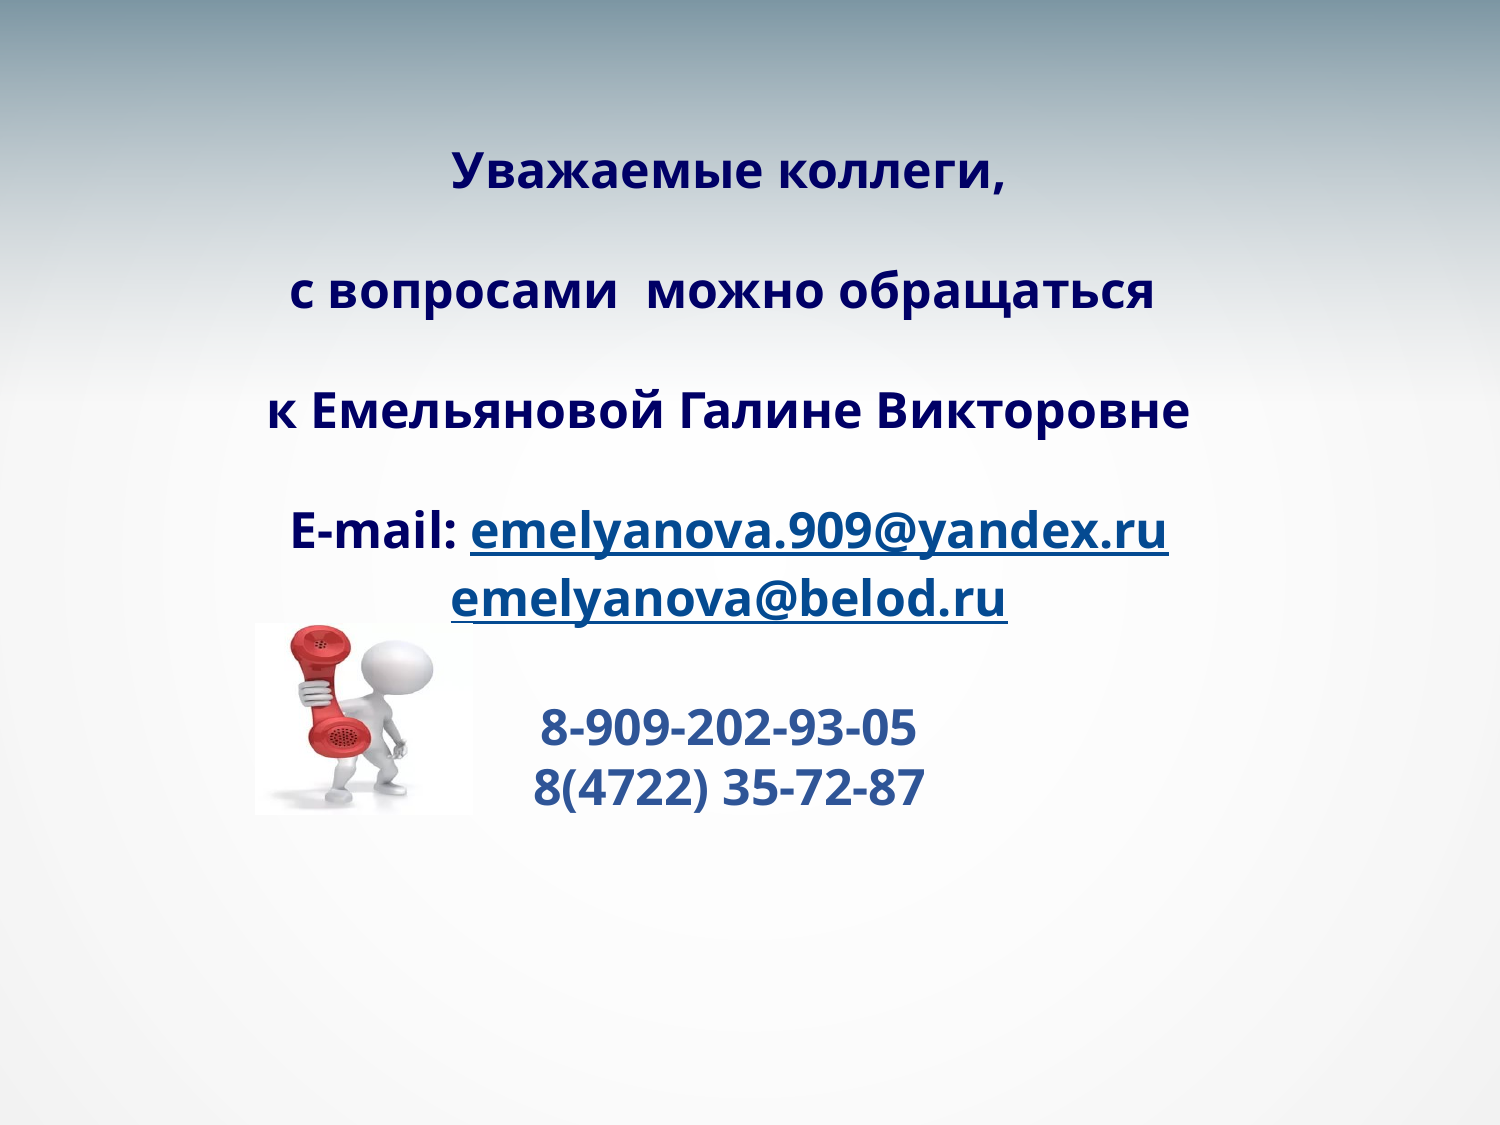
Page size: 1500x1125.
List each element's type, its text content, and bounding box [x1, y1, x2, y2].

text_box Уважаемые коллеги, c вопросами можно обращаться к Емельяновой Галине Викторовне E-mail: emelyanova.909@yandex.ru emelyanova@belod.ru 8-909-202-93-05 8(4722) 35-72-87 [207, 131, 1251, 1123]
picture [255, 623, 473, 815]
